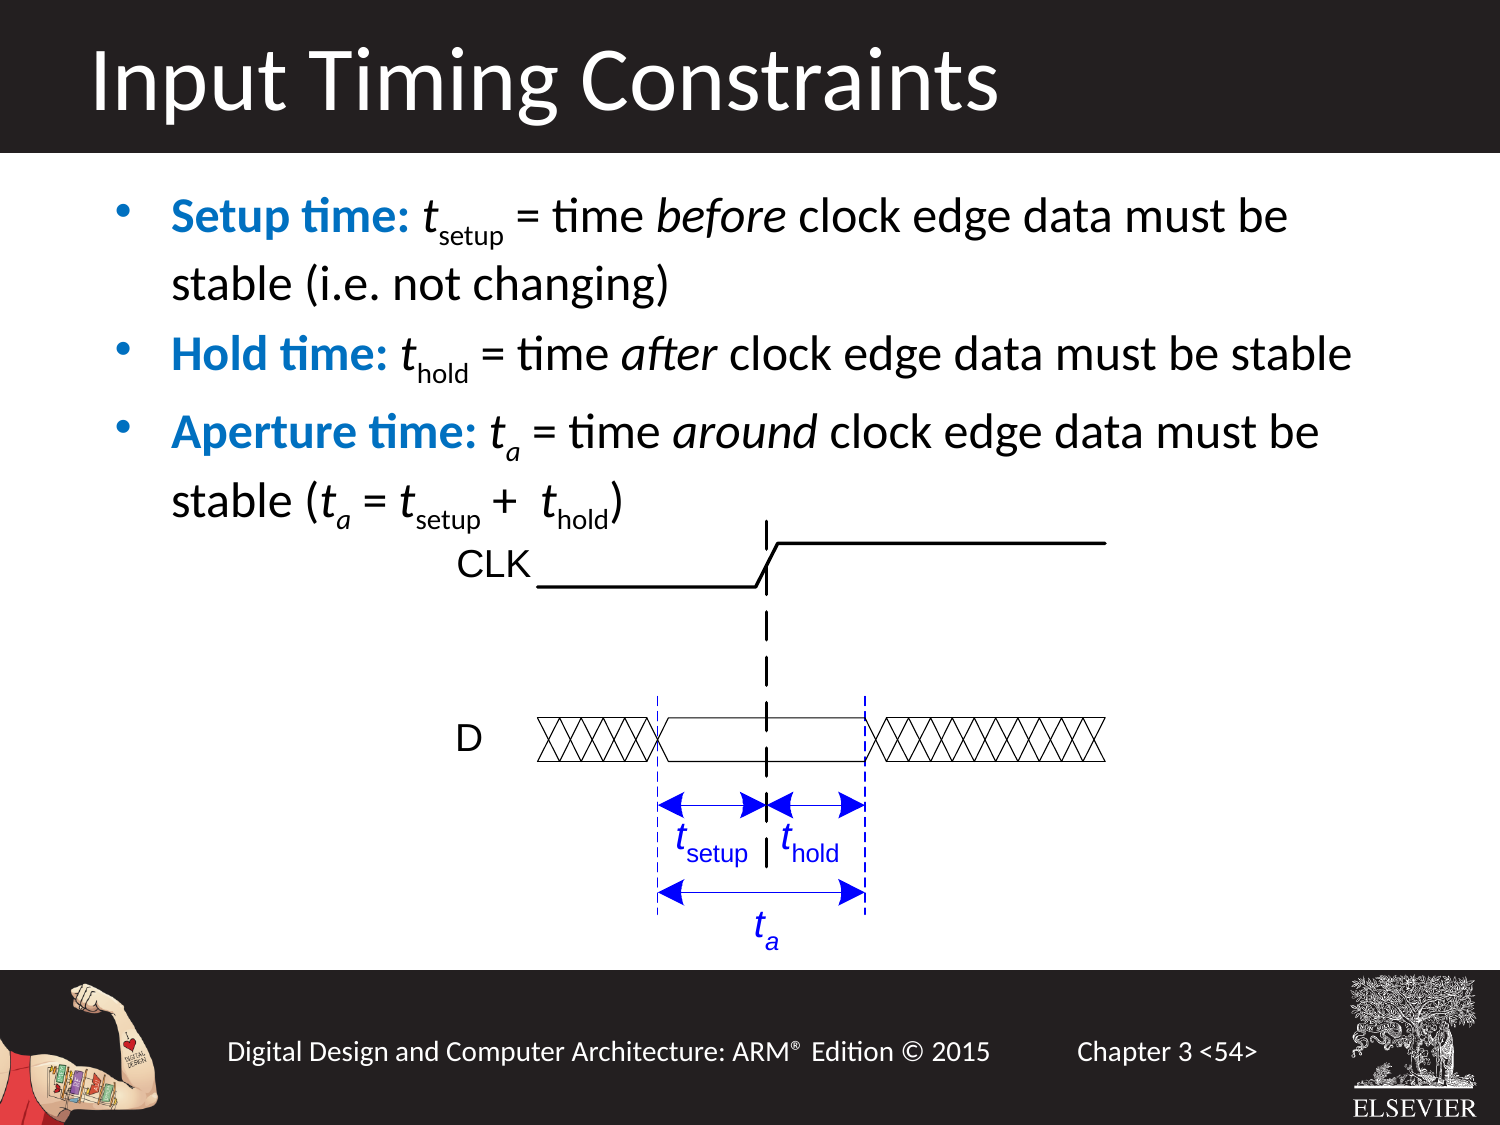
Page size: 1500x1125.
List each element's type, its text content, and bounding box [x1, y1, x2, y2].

text_box Input Timing Constraints [75, 11, 1375, 136]
picture [1350, 974, 1477, 1117]
text_box Setup time: tsetup = time before clock edge data must be stable (i.e. not changing) Hold time: thold = time after clock edge data must be stable Aperture time: ta = time around clock edge data must be stable (ta = tsetup + thold) [99, 174, 1425, 1025]
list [362, 512, 1113, 974]
picture [0, 979, 163, 1125]
